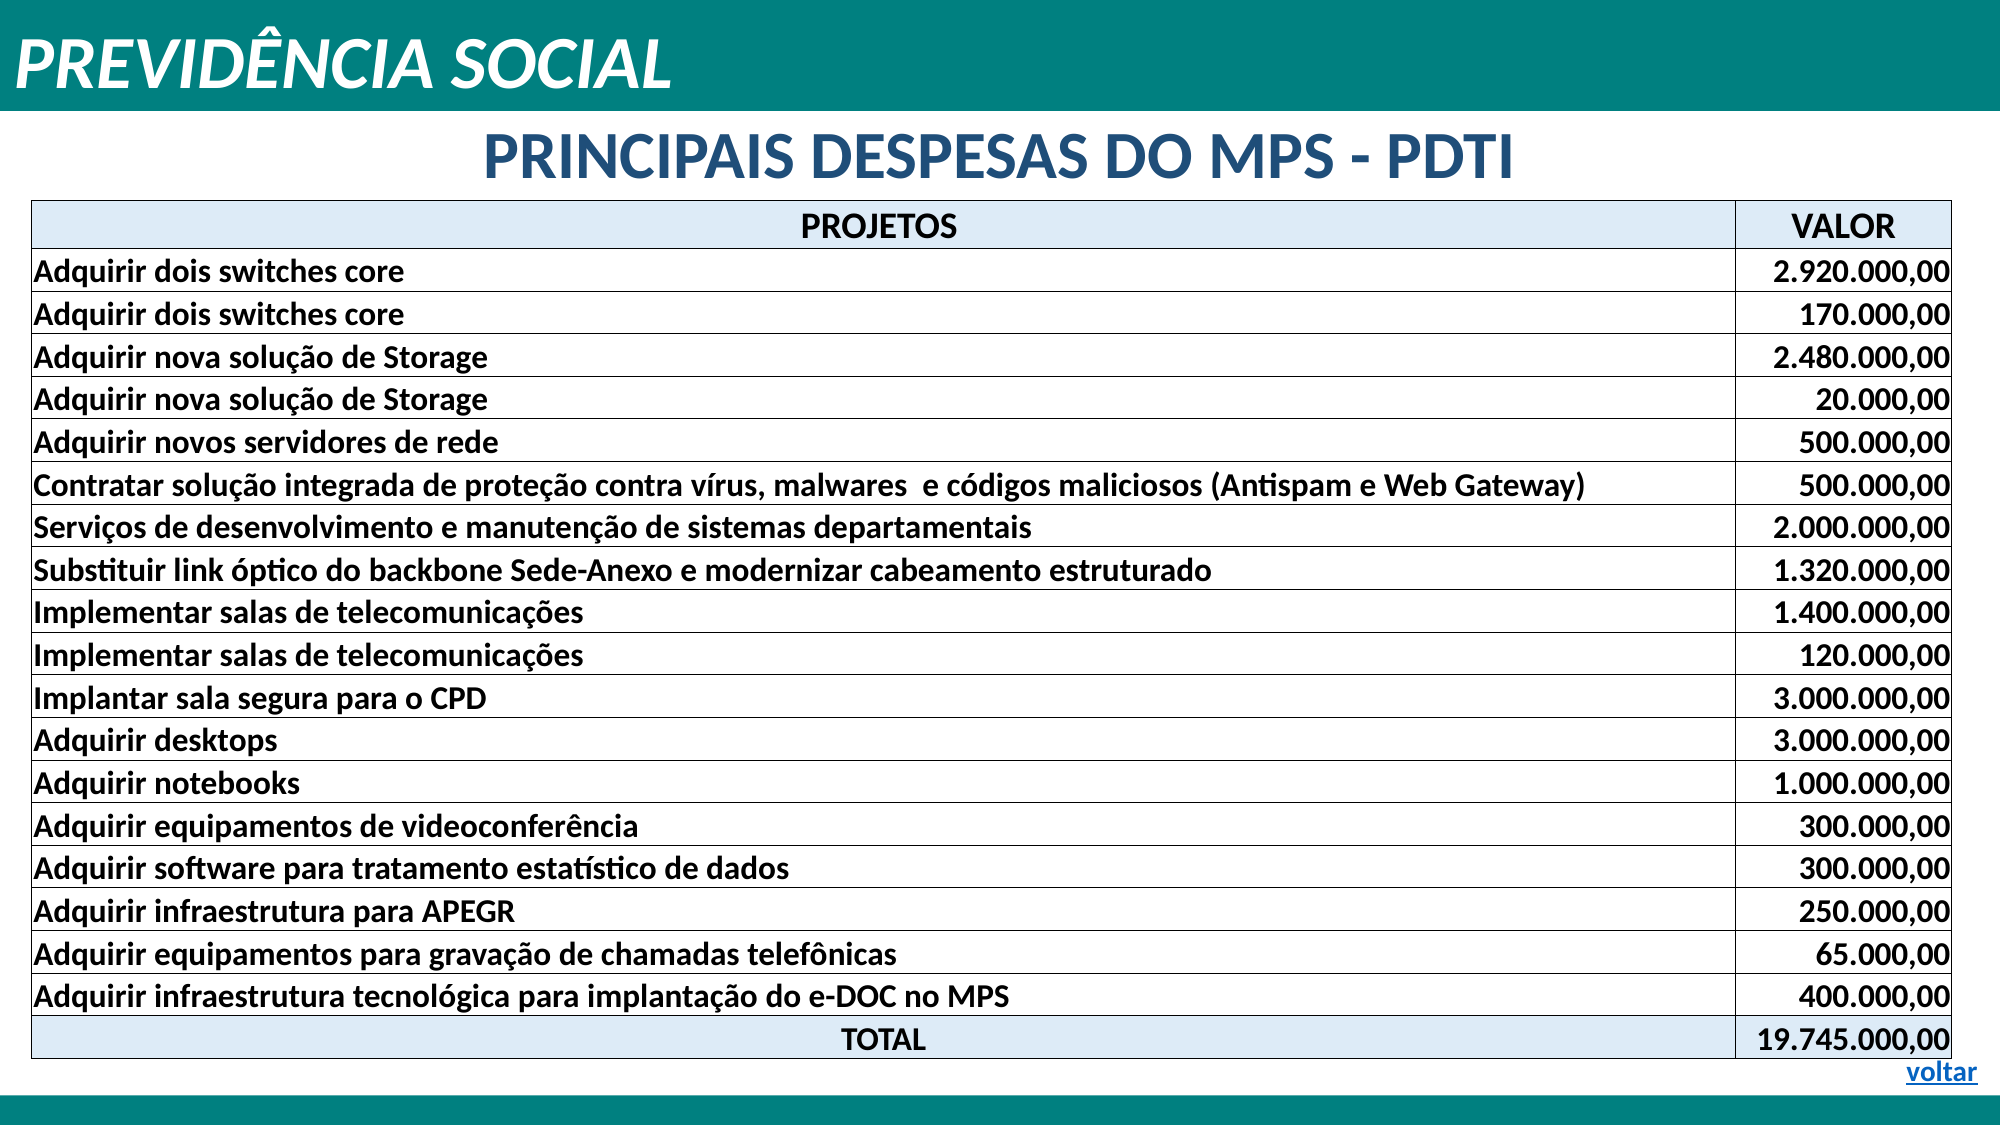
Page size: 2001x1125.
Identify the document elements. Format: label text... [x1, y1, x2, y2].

title PRINCIPAIS DESPESAS DO MPS - PDTI [140, 112, 1860, 200]
table_cell 1.320.000,00 [1736, 547, 1951, 589]
table_cell 2.000.000,00 [1736, 505, 1951, 546]
table_cell Adquirir equipamentos de videoconferência [32, 803, 1735, 845]
table_cell 19.745.000,00 [1736, 1016, 1951, 1058]
table_cell 300.000,00 [1736, 803, 1951, 845]
table_cell 500.000,00 [1736, 462, 1951, 504]
table_cell Adquirir nova solução de Storage [32, 334, 1735, 376]
text_box voltar [1891, 1044, 2000, 1095]
table_cell 120.000,00 [1736, 633, 1951, 674]
table_cell Adquirir software para tratamento estatístico de dados [32, 846, 1735, 887]
table_cell 2.480.000,00 [1736, 334, 1951, 376]
table_cell Implantar sala segura para o CPD [32, 675, 1735, 717]
text_box PREVIDÊNCIA SOCIAL [0, 0, 2000, 111]
table_cell Substituir link óptico do backbone Sede-Anexo e modernizar cabeamento estruturado [32, 547, 1735, 589]
table_cell Adquirir nova solução de Storage [32, 377, 1735, 418]
table_cell 1.400.000,00 [1736, 590, 1951, 632]
table_cell 20.000,00 [1736, 377, 1951, 418]
table_cell 300.000,00 [1736, 846, 1951, 887]
table_cell 65.000,00 [1736, 931, 1951, 973]
table_cell 1.000.000,00 [1736, 761, 1951, 802]
table_cell Adquirir desktops [32, 718, 1735, 760]
table_cell Adquirir infraestrutura para APEGR [32, 888, 1735, 930]
table_header PROJETOS [32, 201, 1735, 248]
table_cell Adquirir infraestrutura tecnológica para implantação do e-DOC no MPS [32, 974, 1735, 1015]
table_cell Adquirir equipamentos para gravação de chamadas telefônicas [32, 931, 1735, 973]
table_cell Adquirir dois switches core [32, 249, 1735, 291]
table_cell 2.920.000,00 [1736, 249, 1951, 291]
table_cell 3.000.000,00 [1736, 718, 1951, 760]
table_header VALOR [1736, 201, 1951, 248]
table_cell 3.000.000,00 [1736, 675, 1951, 717]
table_cell Contratar solução integrada de proteção contra vírus, malwares e códigos maliciosos (Antispam e Web Gateway) [32, 462, 1735, 504]
table_cell 500.000,00 [1736, 419, 1951, 461]
table_cell Adquirir dois switches core [32, 292, 1735, 333]
table_cell 170.000,00 [1736, 292, 1951, 333]
table_cell 400.000,00 [1736, 974, 1951, 1015]
table_cell Adquirir notebooks [32, 761, 1735, 802]
table_cell Adquirir novos servidores de rede [32, 419, 1735, 461]
table_cell TOTAL [32, 1016, 1735, 1058]
table_cell Implementar salas de telecomunicações [32, 633, 1735, 674]
text_box [0, 1095, 2000, 1125]
table_cell Serviços de desenvolvimento e manutenção de sistemas departamentais [32, 505, 1735, 546]
table_cell 250.000,00 [1736, 888, 1951, 930]
table_cell Implementar salas de telecomunicações [32, 590, 1735, 632]
